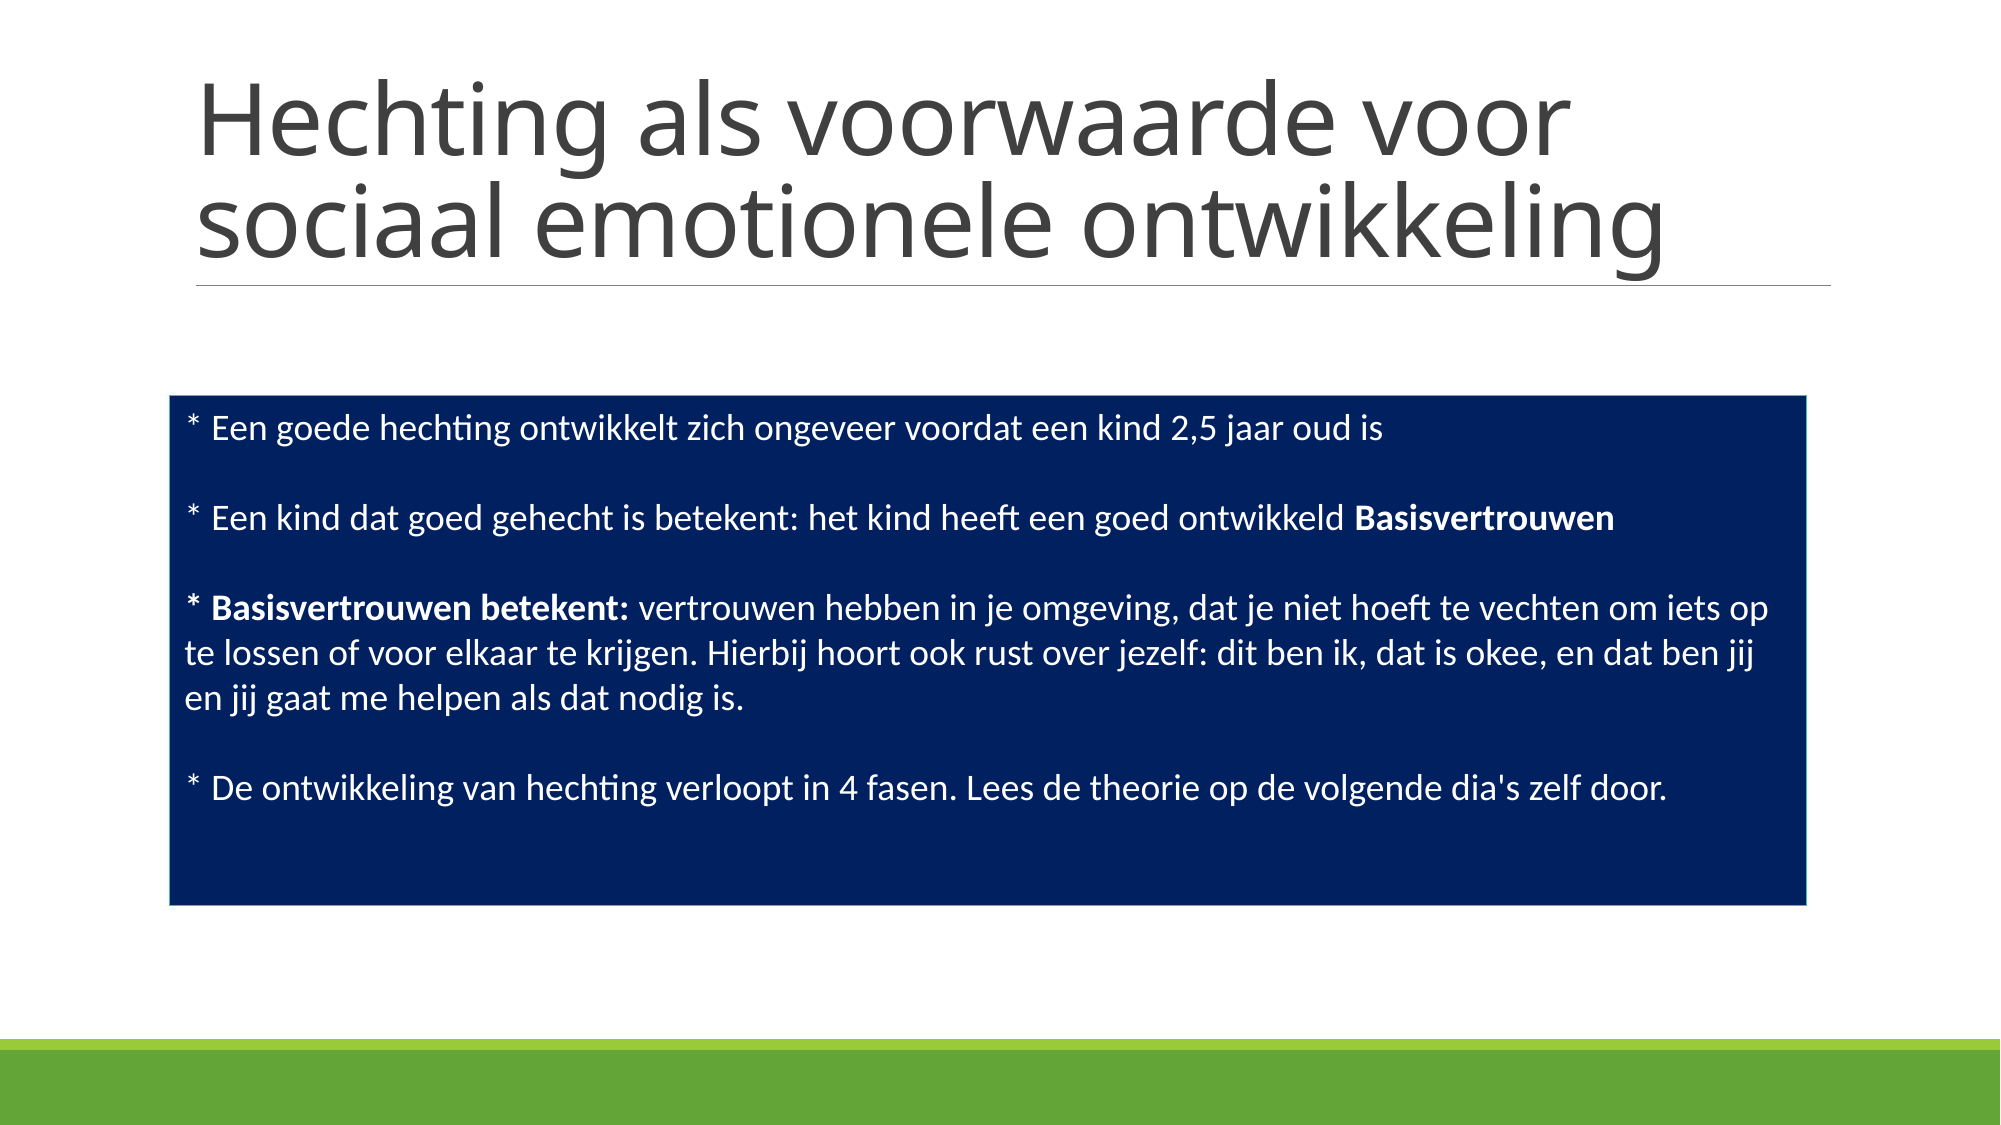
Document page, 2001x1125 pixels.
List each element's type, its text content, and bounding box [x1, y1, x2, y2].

text_box * Een goede hechting ontwikkelt zich ongeveer voordat een kind 2,5 jaar oud is * Een kind dat goed gehecht is betekent: het kind heeft een goed ontwikkeld Basisvertrouwen * Basisvertrouwen betekent: vertrouwen hebben in je omgeving, dat je niet hoeft te vechten om iets op te lossen of voor elkaar te krijgen. Hierbij hoort ook rust over jezelf: dit ben ik, dat is okee, en dat ben jij en jij gaat me helpen als dat nodig is. * De ontwikkeling van hechting verloopt in 4 fasen. Lees de theorie op de volgende dia's zelf door. [169, 395, 1807, 906]
list [187, 244, 1813, 826]
title Hechting als voorwaarde voor sociaal emotionele ontwikkeling [180, 47, 1830, 285]
